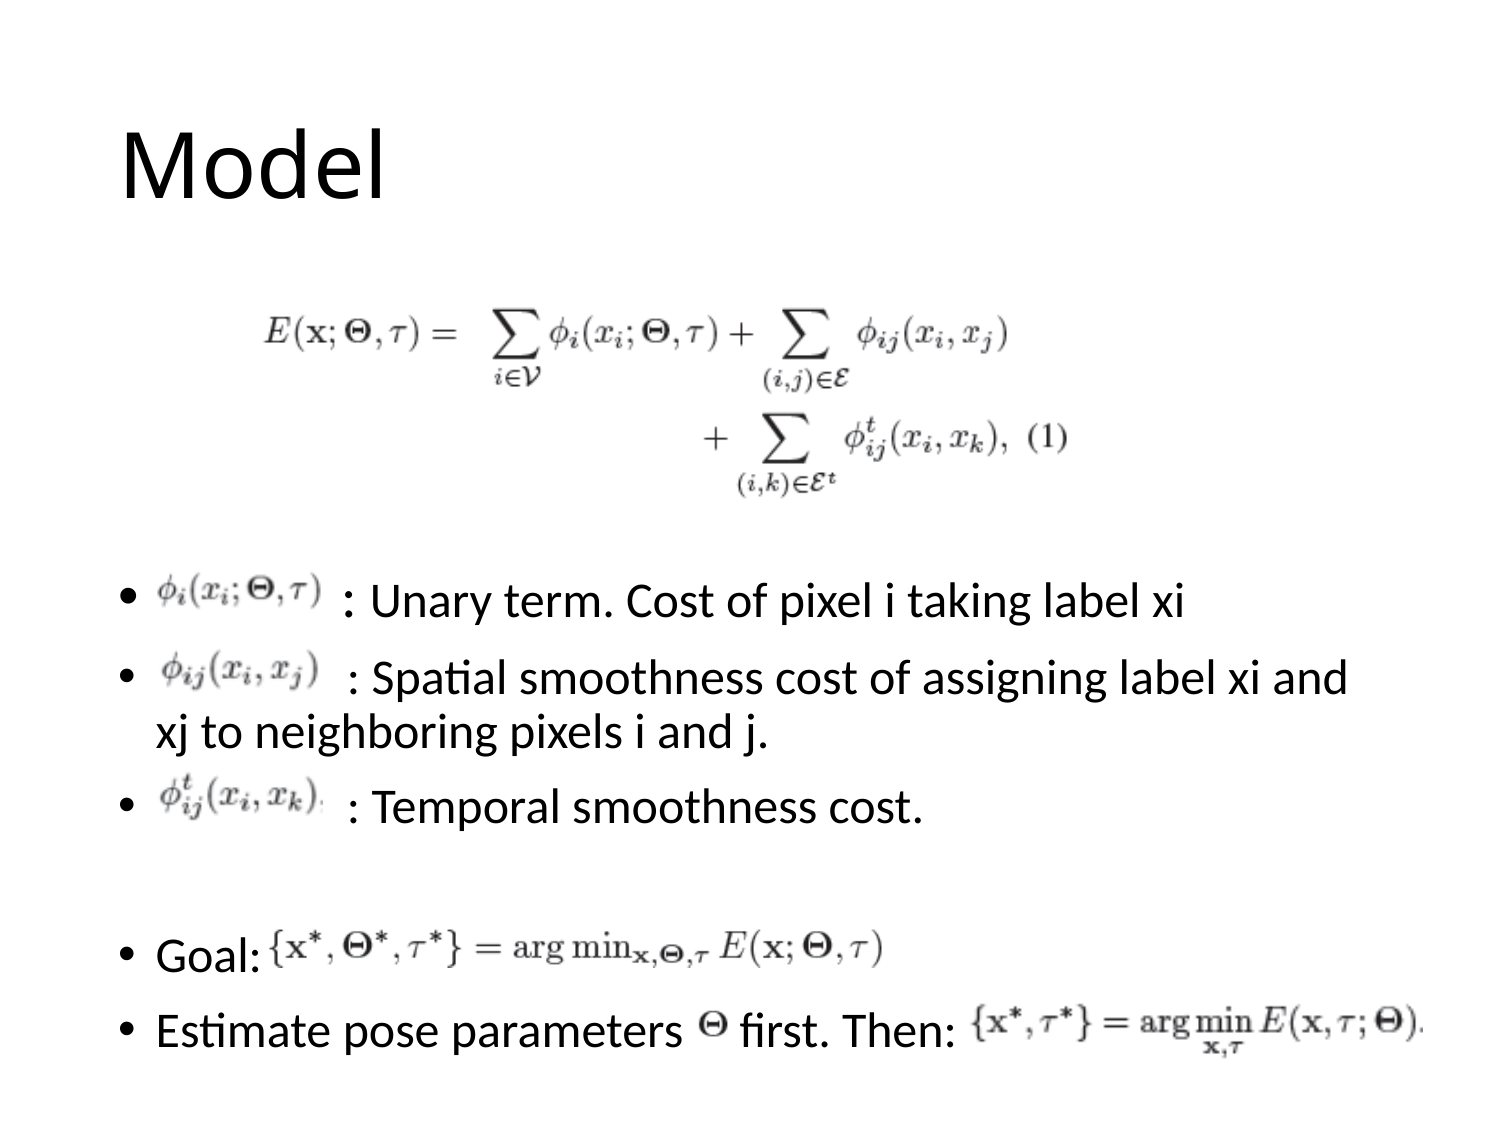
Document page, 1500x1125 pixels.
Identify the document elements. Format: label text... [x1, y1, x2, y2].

picture [260, 299, 1087, 506]
picture [156, 758, 324, 829]
picture [690, 1000, 737, 1051]
picture [964, 986, 1423, 1061]
picture [260, 925, 885, 968]
title Model [103, 59, 1397, 278]
picture [152, 549, 329, 705]
list : Unary term. Cost of pixel i taking label xi : Spatial smoothness cost of assigning label xi and xj to neighboring pixels i and j. : Temporal smoothness cost. Goal: Estimate pose parameters first. Then: [103, 301, 1397, 1109]
